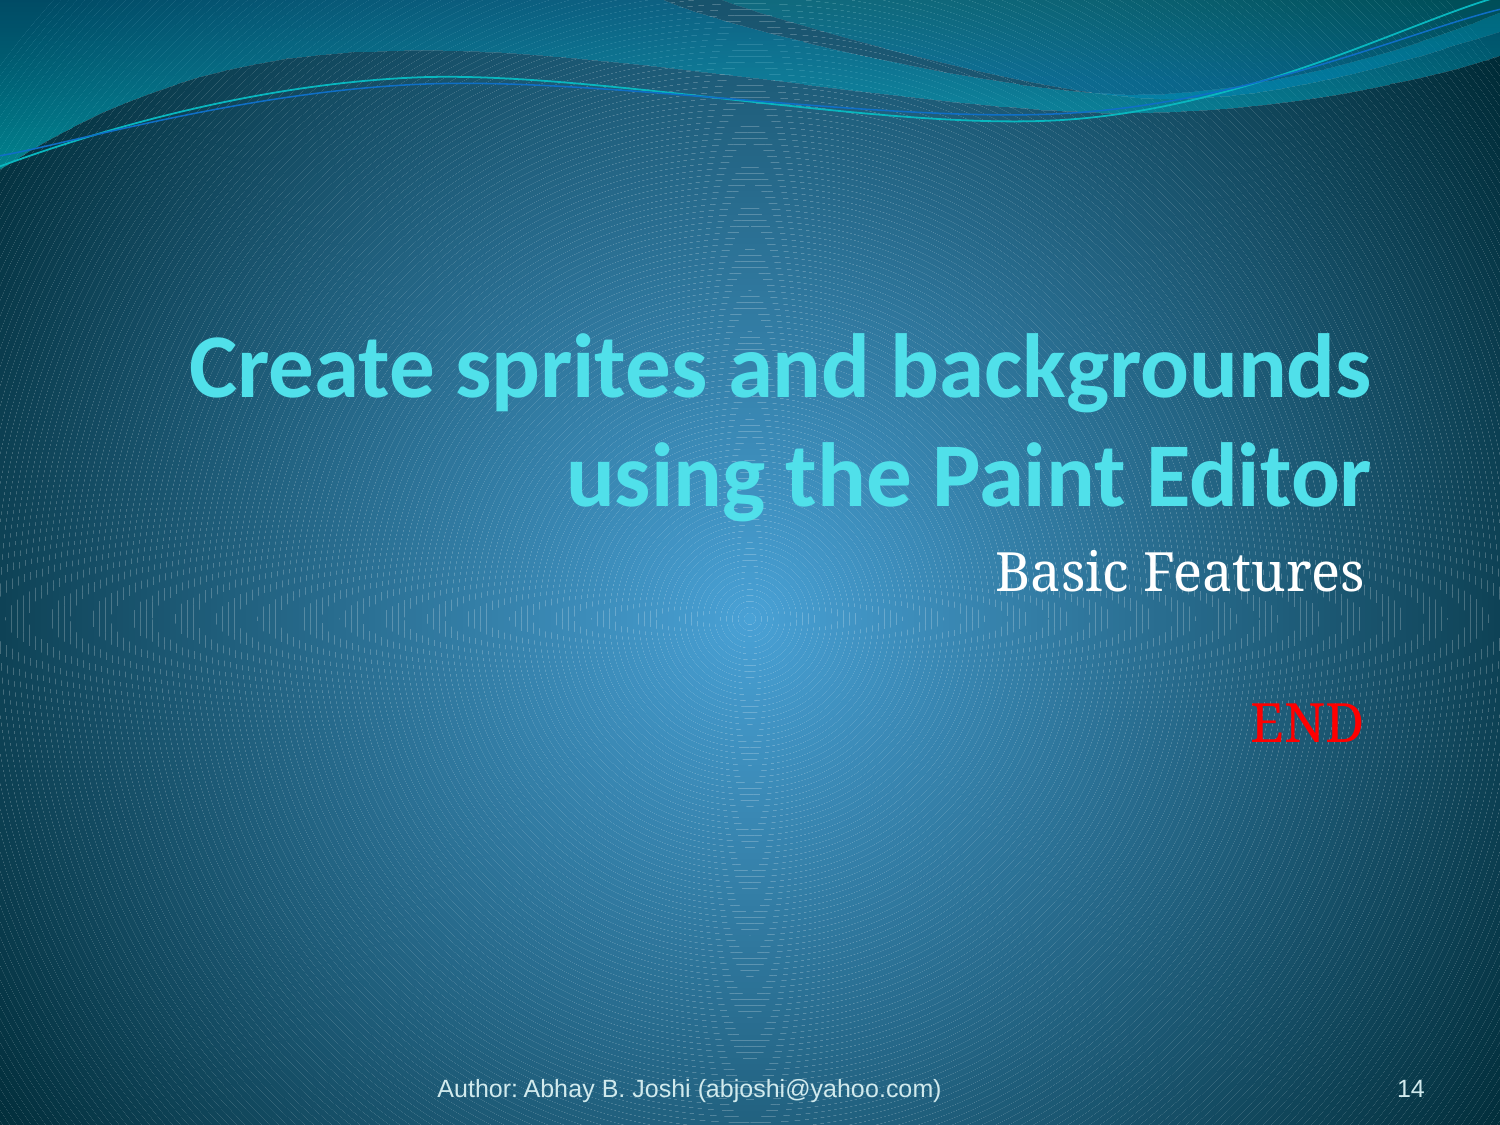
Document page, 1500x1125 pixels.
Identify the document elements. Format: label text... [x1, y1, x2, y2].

title Create sprites and backgrounds using the Paint Editor [87, 224, 1376, 525]
footer Author: Abhay B. Joshi (abjoshi@yahoo.com) [437, 1042, 988, 1103]
slide_number 14 [1299, 1042, 1425, 1103]
subtitle Basic Features END [87, 529, 1376, 818]
